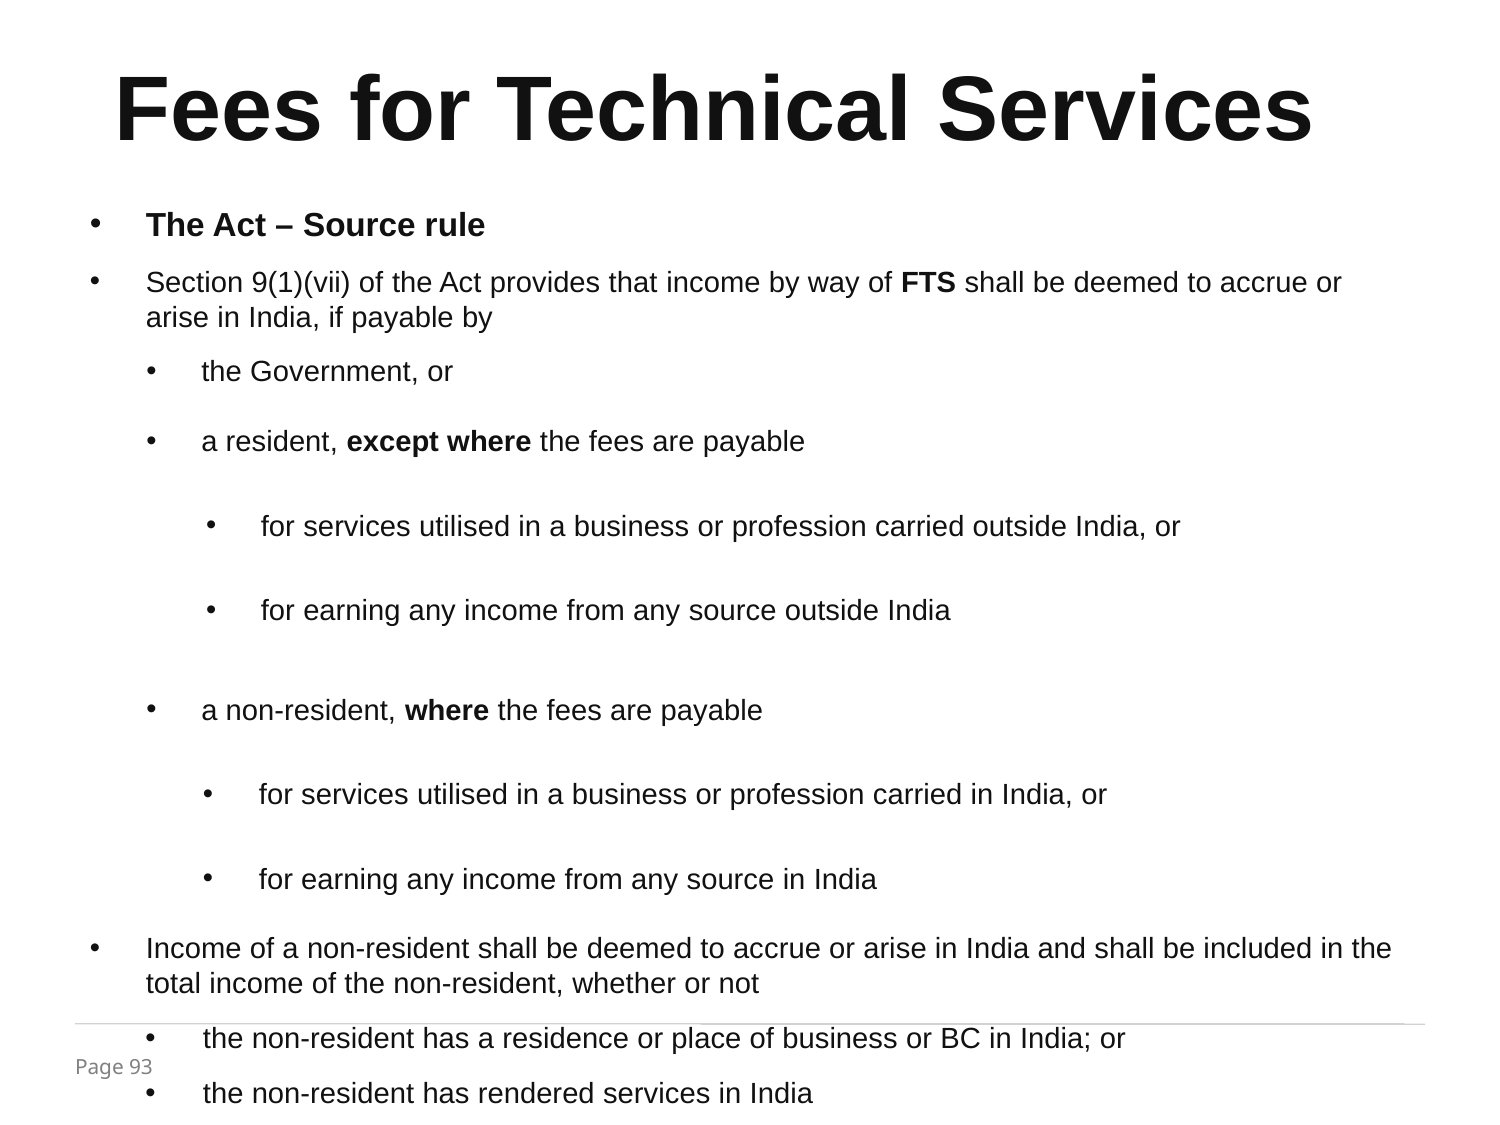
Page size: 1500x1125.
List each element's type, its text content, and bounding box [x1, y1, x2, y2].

text_box Fees for Technical Services [100, 57, 1451, 200]
list The Act – Source rule Section 9(1)(vii) of the Act provides that income by way of FTS shall be deemed to accrue or arise in India, if payable by the Government, or a resident, except where the fees are payable for services utilised in a business or profession carried outside India, or for earning any income from any source outside India a non-resident, where the fees are payable for services utilised in a business or profession carried in India, or for earning any income from any source in India Income of a non-resident shall be deemed to accrue or arise in India and shall be included in the total income of the non-resident, whether or not the non-resident has a residence or place of business or BC in India; or the non-resident has rendered services in India [75, 195, 1425, 983]
